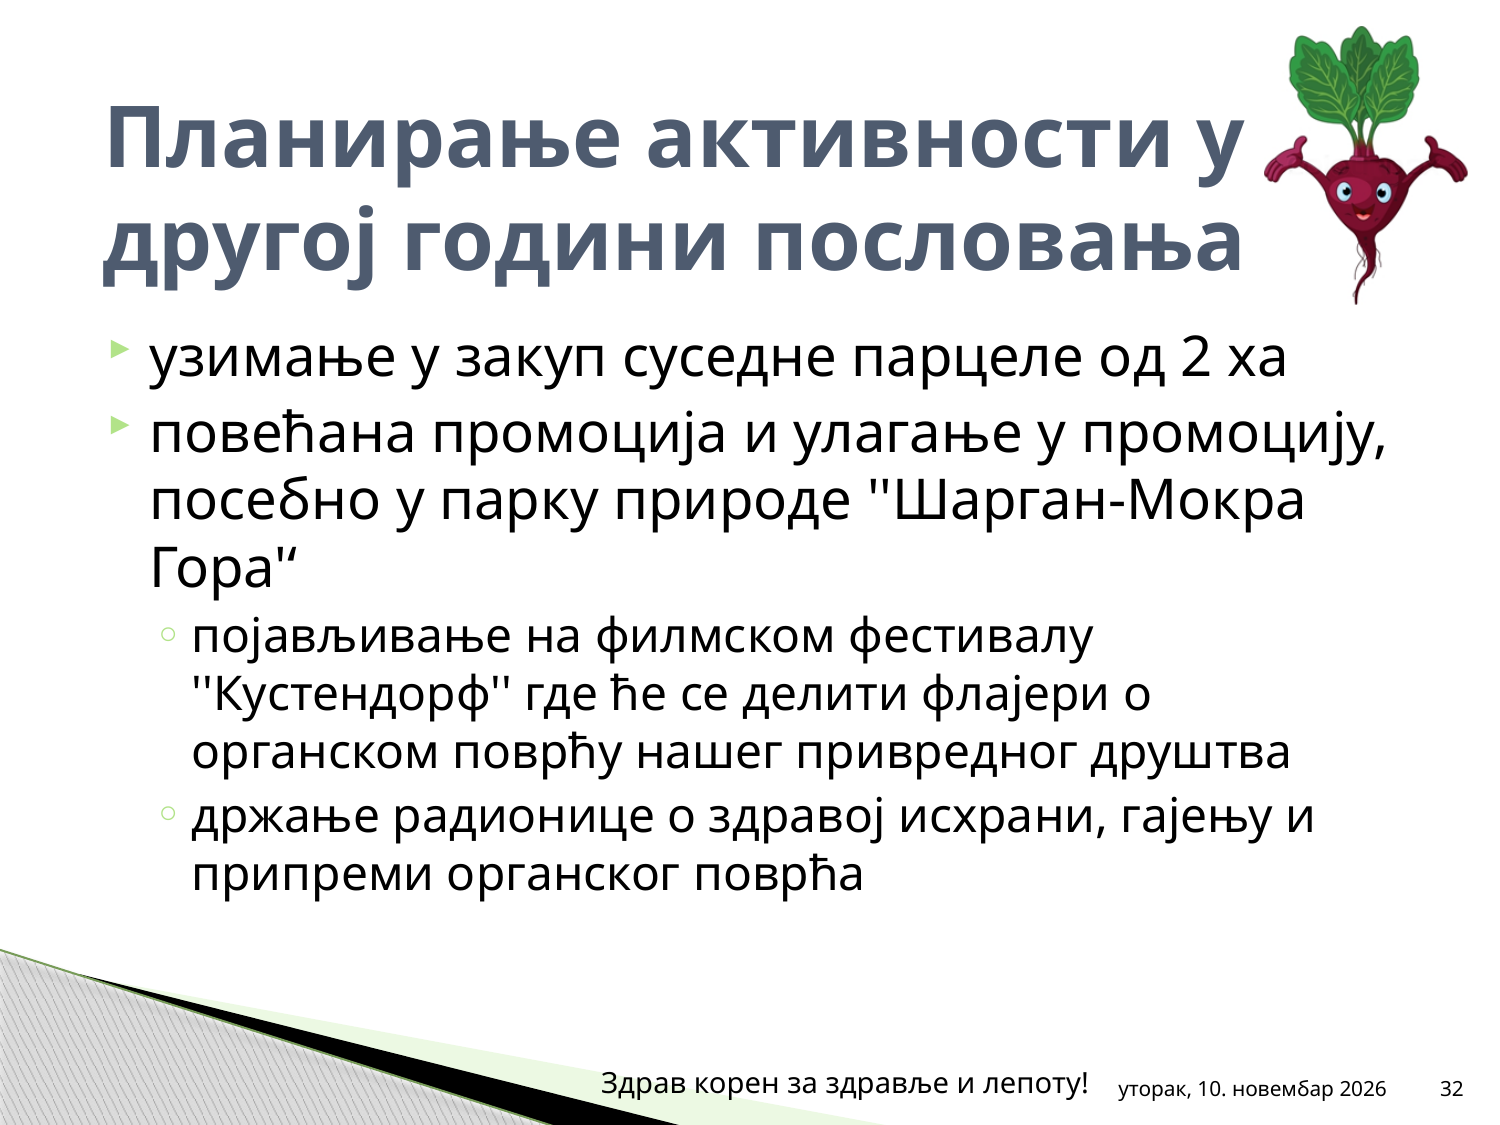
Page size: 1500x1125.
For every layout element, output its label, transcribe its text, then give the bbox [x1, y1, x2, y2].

picture [1262, 24, 1471, 308]
title Планирање активности у другој години пословања [75, 45, 1275, 325]
slide_number среда, 31. октобар 2012 [1105, 1051, 1418, 1112]
slide_number 32 [1418, 1051, 1479, 1112]
footer Здрав корен за здравље и лепоту! [575, 1051, 1105, 1112]
list узимање у закуп суседне парцеле од 2 ха повећана промоција и улагање у промоцију, посебно у парку природе ''Шарган-Мокра Гора'‘ појављивање на филмском фестивалу ''Кустендорф'' где ће се делити флајери о органском поврћу нашег привредног друштва држање радионице о здравој исхрани, гајењу и припреми органског поврћа [75, 312, 1425, 986]
